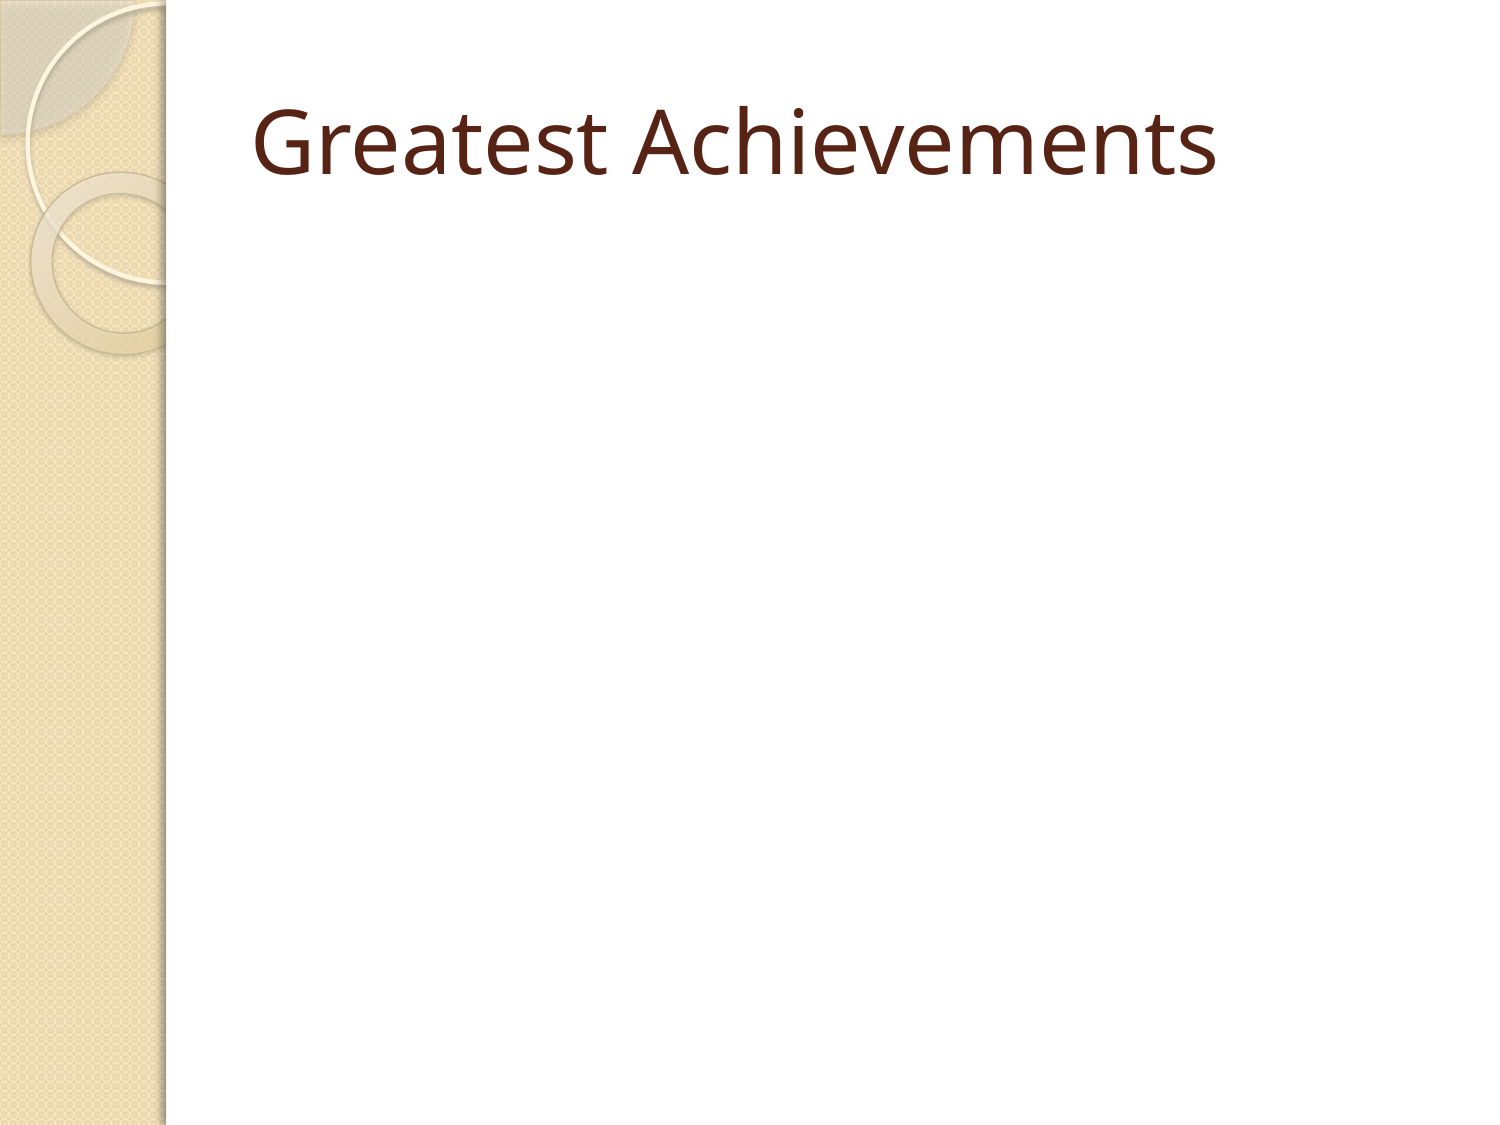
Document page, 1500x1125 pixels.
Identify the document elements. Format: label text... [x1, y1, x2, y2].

title Greatest Achievements [235, 45, 1466, 233]
